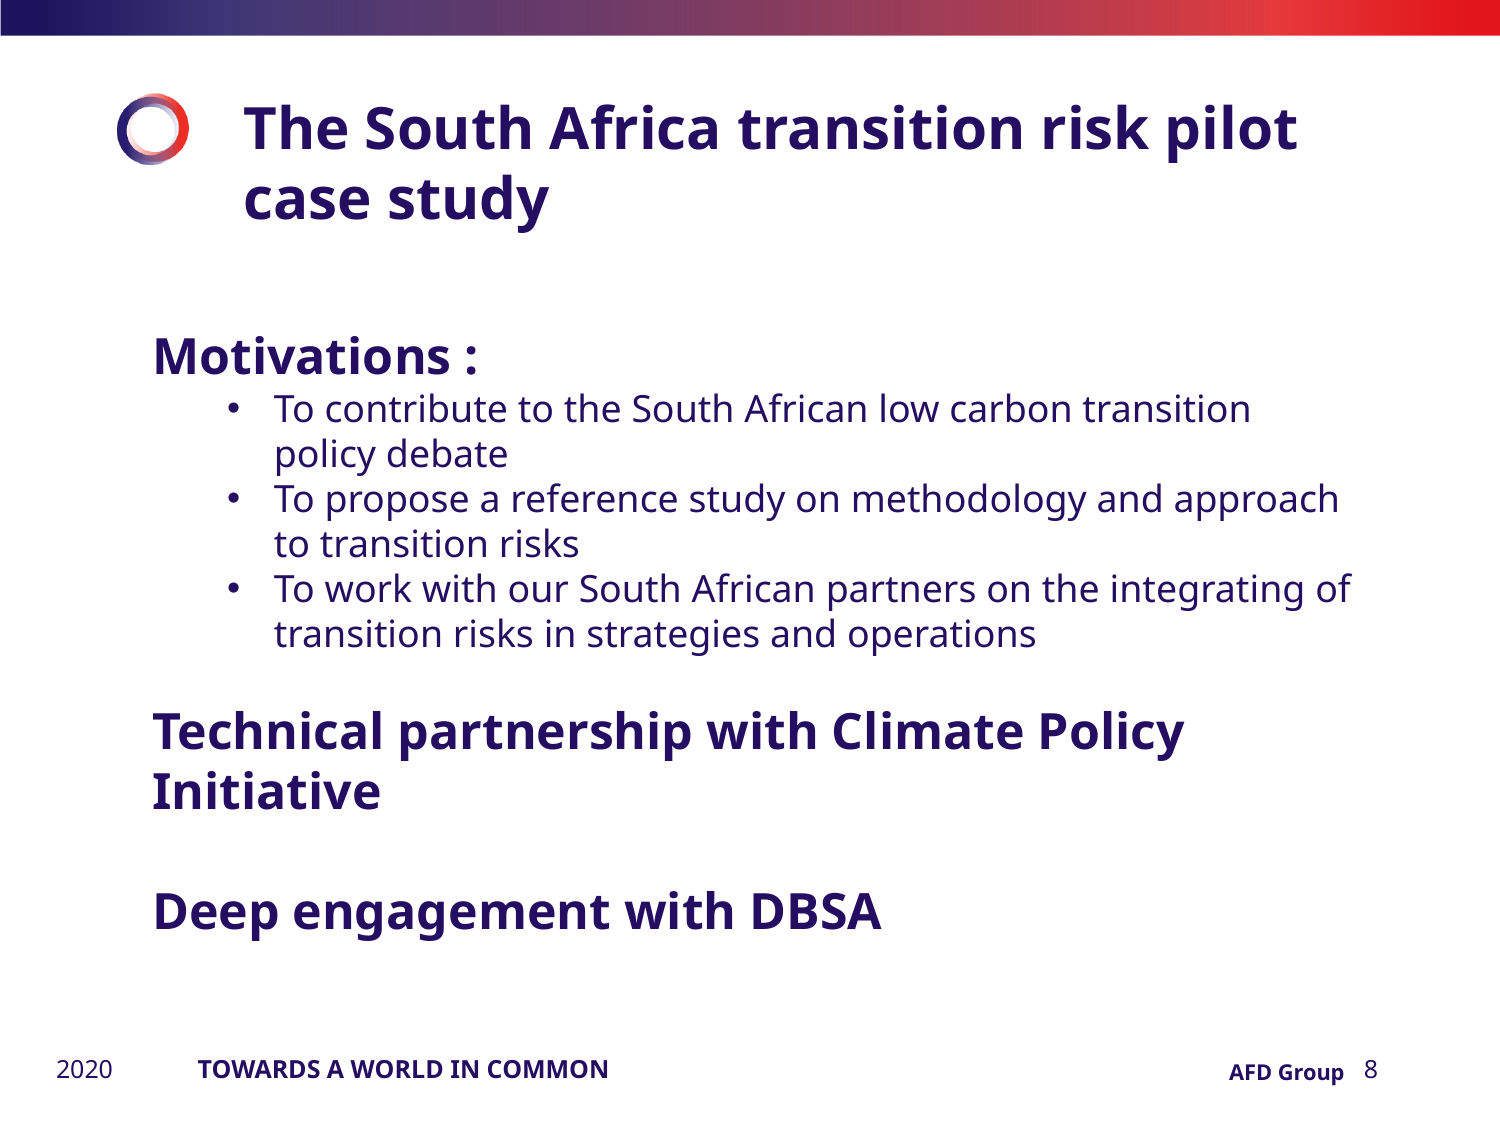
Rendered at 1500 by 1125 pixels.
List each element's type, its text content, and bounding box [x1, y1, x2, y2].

text_box Motivations : To contribute to the South African low carbon transition policy debate To propose a reference study on methodology and approach to transition risks To work with our South African partners on the integrating of transition risks in strategies and operations Technical partnership with Climate Policy Initiative Deep engagement with DBSA [137, 317, 1369, 948]
picture [0, 0, 1500, 46]
picture [93, 69, 212, 189]
footer TOWARDS A WORLD IN COMMON [183, 1045, 658, 1106]
slide_number 2020 [41, 1045, 183, 1106]
title The South Africa transition risk pilot case study [228, 83, 1424, 143]
